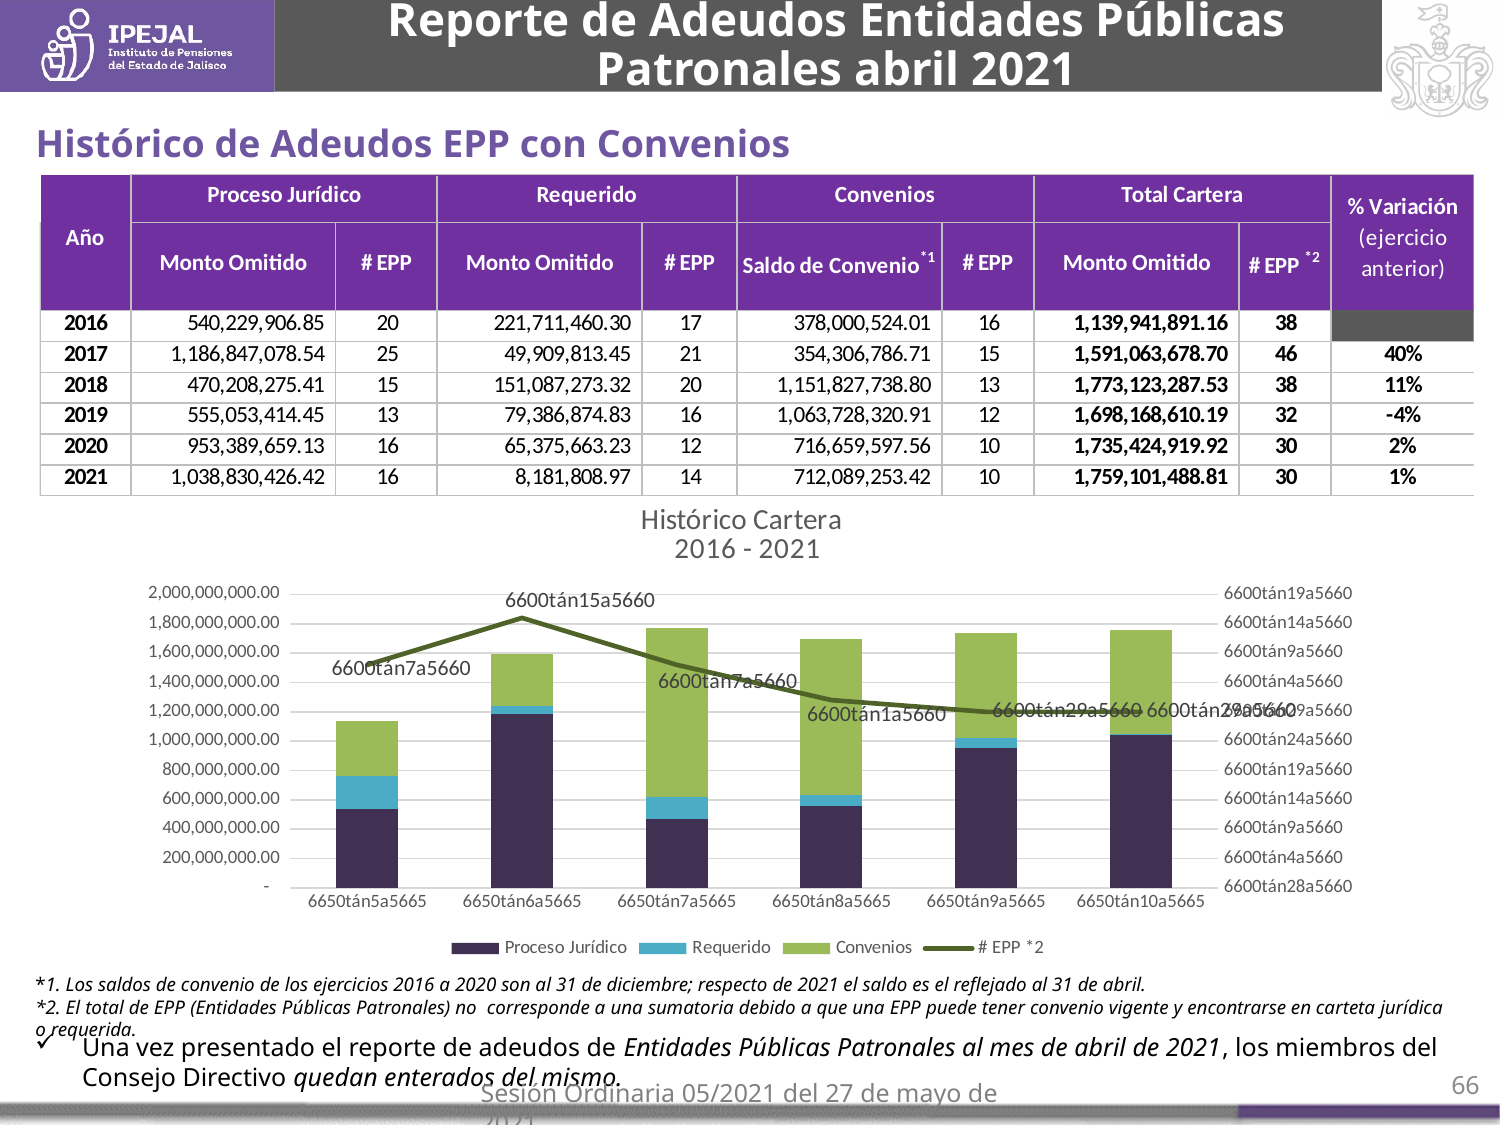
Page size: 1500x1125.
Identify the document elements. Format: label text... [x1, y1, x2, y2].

text_box Reporte de Adeudos Entidades Públicas Patronales abril 2021 [283, 5, 1390, 86]
slide_number 66 [1420, 1056, 1495, 1117]
list Histórico de Adeudos EPP con Convenios [20, 117, 1438, 187]
picture [39, 173, 1476, 497]
text_box Sesión Ordinaria 05/2021 del 27 de mayo de 2021 [465, 1070, 1019, 1125]
picture [1019, 1096, 1500, 1125]
picture [0, 1096, 465, 1125]
text_box *1. Los saldos de convenio de los ejercicios 2016 a 2020 son al 31 de diciembre; respecto de 2021 el saldo es el reflejado al 31 de abril. *2. El total de EPP (Entidades Públicas Patronales) no corresponde a una sumatoria debido a que una EPP puede tener convenio vigente y encontrarse en carteta jurídica o requerida. [20, 965, 1457, 1048]
picture [0, 0, 275, 92]
text_box Una vez presentado el reporte de adeudos de Entidades Públicas Patronales al mes de abril de 2021, los miembros del Consejo Directivo quedan enterados del mismo. [20, 1024, 1463, 1100]
chart [118, 480, 1378, 965]
